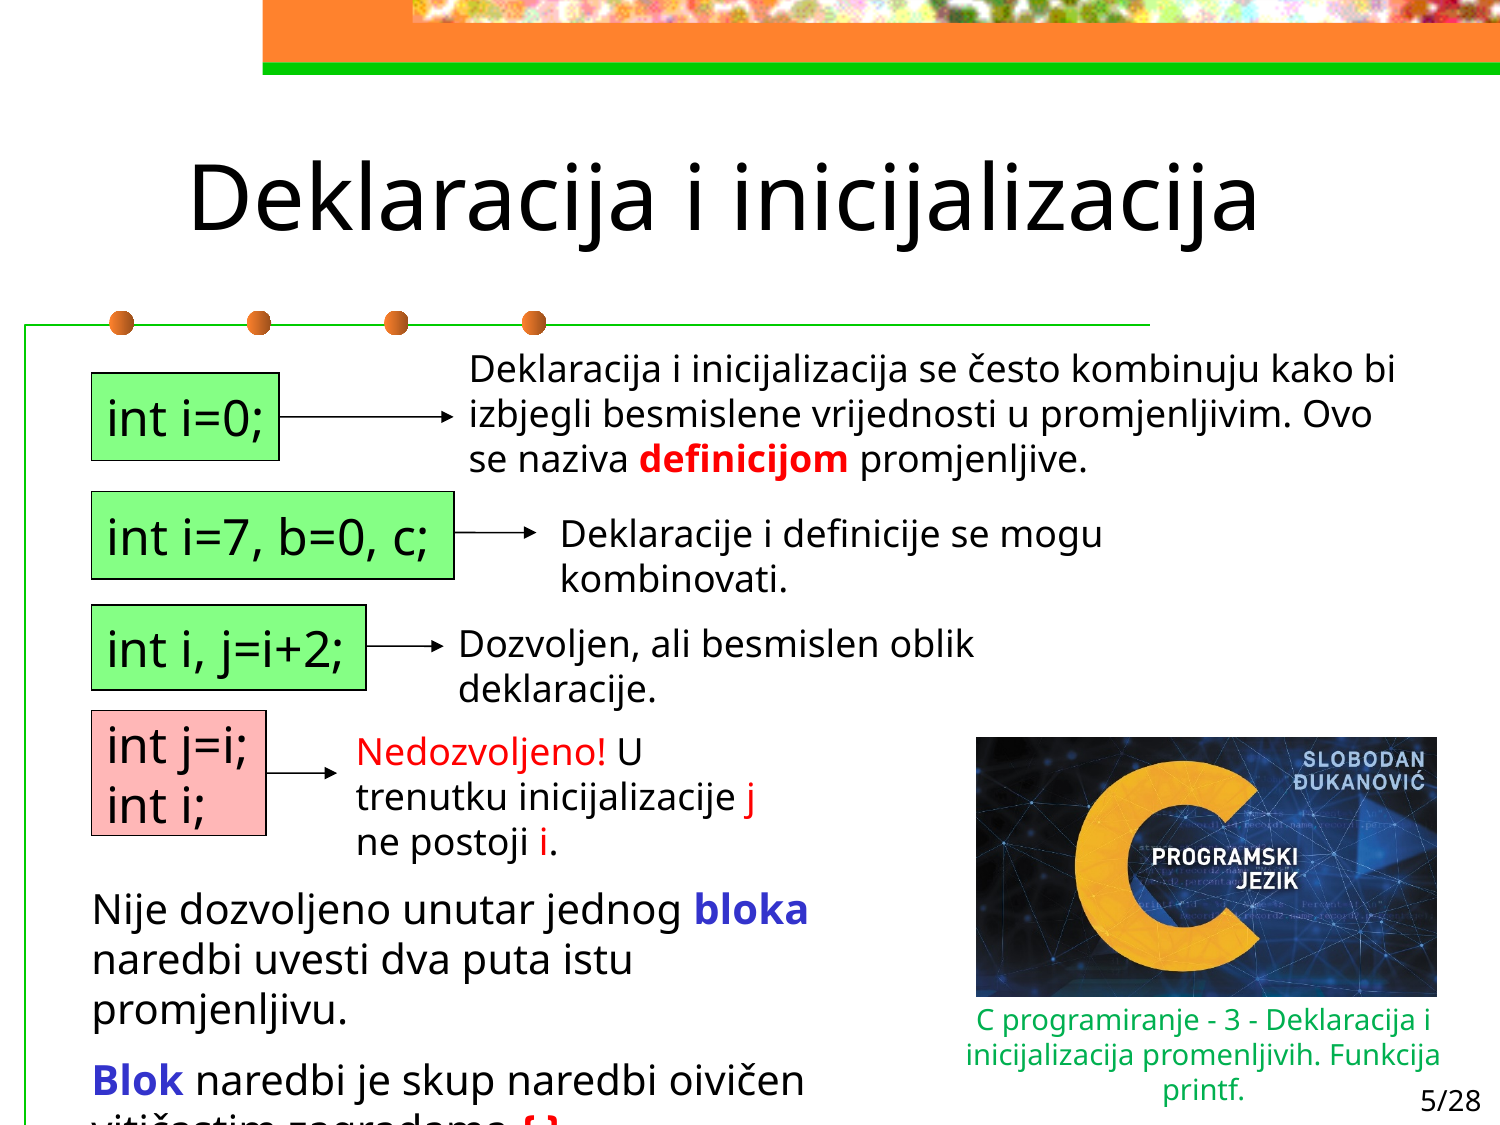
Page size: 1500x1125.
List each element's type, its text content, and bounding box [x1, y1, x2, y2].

text_box int j=i; int i; [91, 710, 267, 836]
text_box int i=0; [91, 372, 279, 461]
text_box int i=7, b=0, c; [91, 491, 455, 580]
text_box Nedozvoljeno! U trenutku inicijalizacije j ne postoji i. [340, 720, 809, 871]
text_box [266, 766, 338, 780]
slide_number 5/28 [1364, 1049, 1497, 1125]
text_box [366, 640, 444, 653]
text_box [453, 526, 537, 539]
text_box Deklaracija i inicijalizacija se često kombinuju kako bi izbjegli besmislene vrijednosti u promjenljivim. Ovo se naziva definicijom promjenljive. [453, 338, 1434, 488]
text_box Dozvoljen, ali besmislen oblik deklaracije. [443, 612, 1190, 718]
text_box C programiranje - 3 - Deklaracija i inicijalizacija promenljivih. Funkcija printf. [918, 994, 1489, 1114]
text_box int i, j=i+2; [91, 605, 367, 690]
text_box Nije dozvoljeno unutar jednog bloka naredbi uvesti dva puta istu promjenljivu. Blok naredbi je skup naredbi oivičen vitičastim zagradama { }. [76, 875, 880, 1125]
text_box Deklaracije i definicije se mogu kombinovati. [544, 503, 1333, 608]
title Deklaracija i inicijalizacija [87, 99, 1363, 288]
picture [412, 0, 1500, 23]
picture [976, 737, 1438, 997]
text_box [278, 410, 453, 424]
